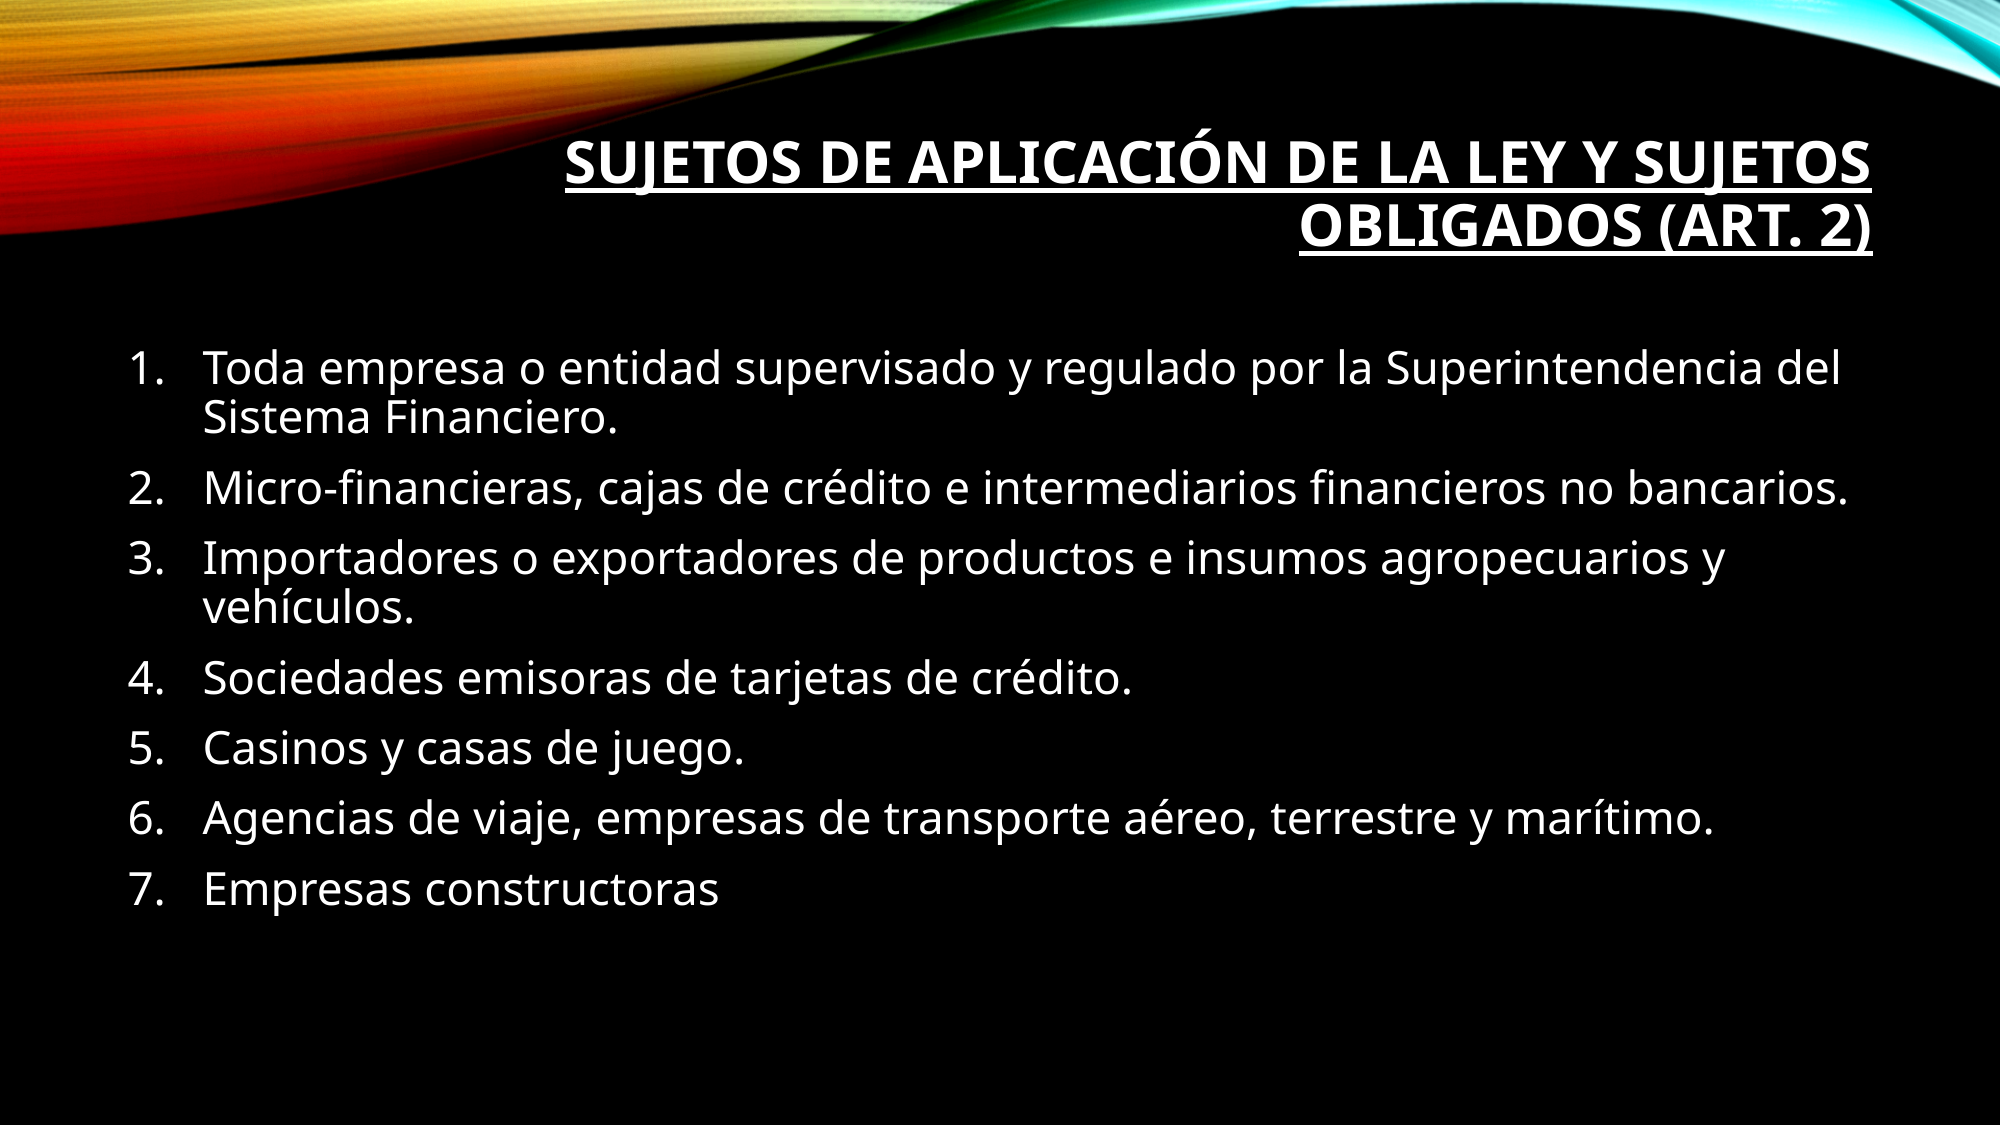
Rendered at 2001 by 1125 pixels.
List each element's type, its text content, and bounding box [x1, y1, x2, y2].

list Toda empresa o entidad supervisado y regulado por la Superintendencia del Sistema Financiero. Micro-financieras, cajas de crédito e intermediarios financieros no bancarios. Importadores o exportadores de productos e insumos agropecuarios y vehículos. Sociedades emisoras de tarjetas de crédito. Casinos y casas de juego. Agencias de viaje, empresas de transporte aéreo, terrestre y marítimo. Empresas constructoras [112, 337, 1888, 1021]
picture [0, 0, 2000, 237]
title Sujetos de aplicación de la Ley y sujetos obligados (Art. 2) [474, 125, 1888, 337]
